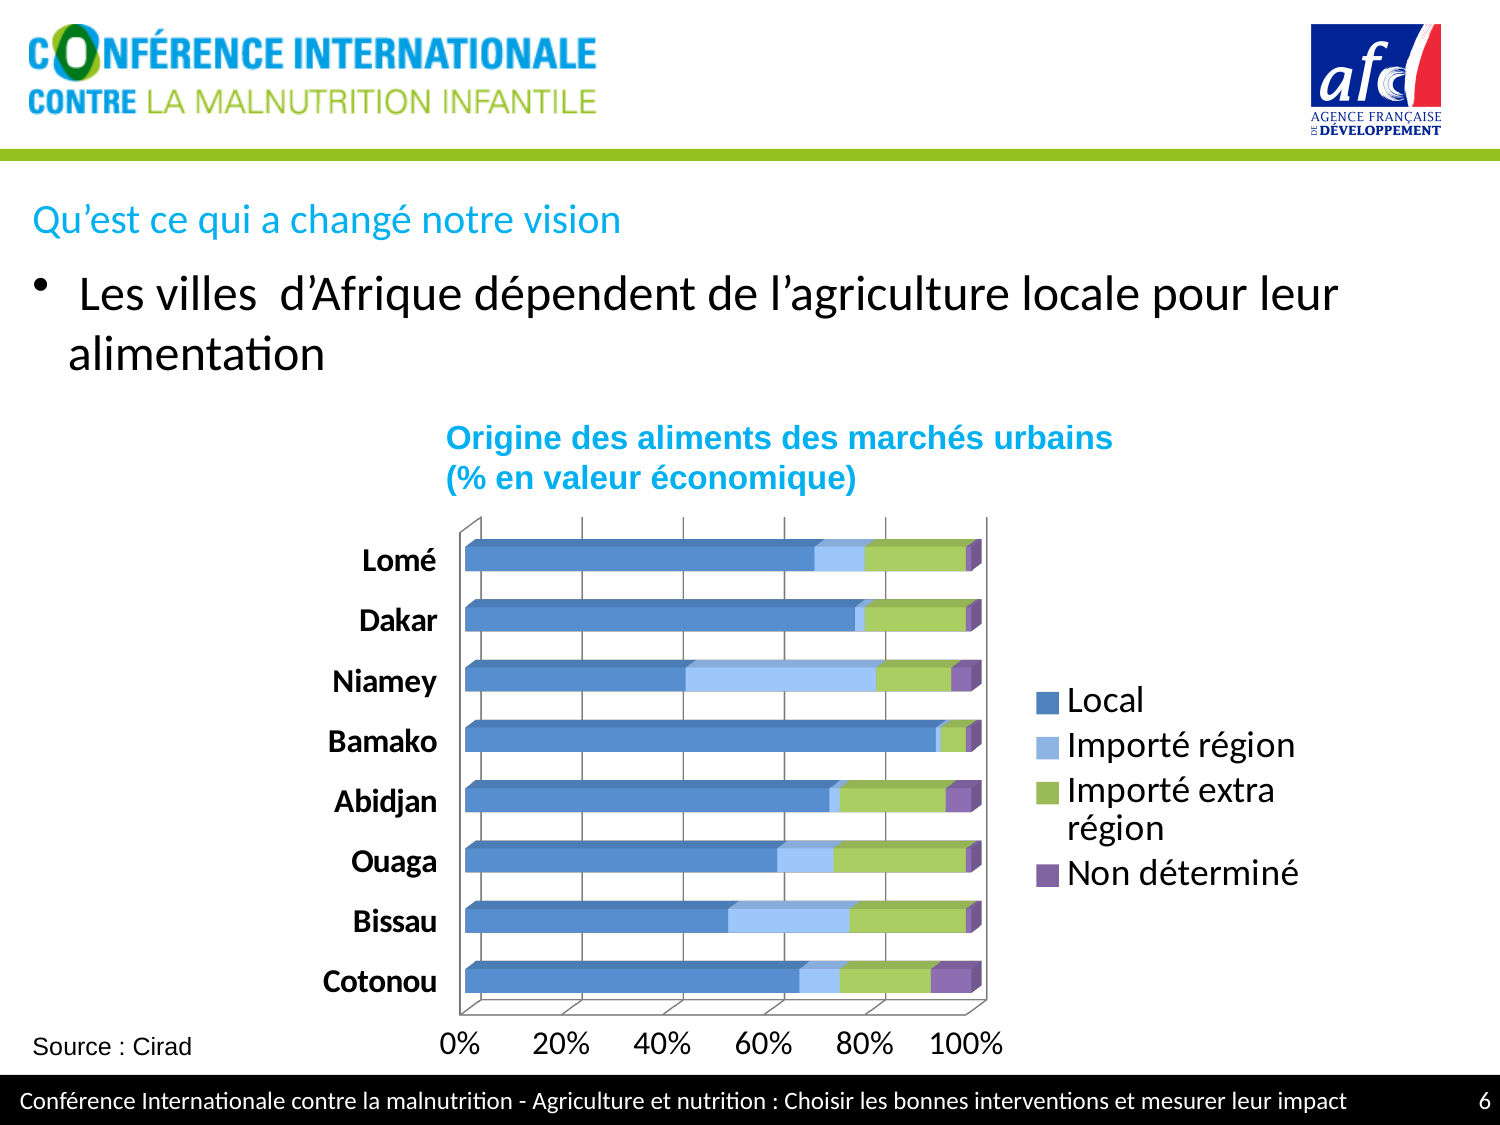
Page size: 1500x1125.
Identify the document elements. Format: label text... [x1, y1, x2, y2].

picture [29, 24, 597, 115]
chart [302, 503, 1333, 1075]
picture [1304, 18, 1448, 141]
text_box Qu’est ce qui a changé notre vision Les villes d’Afrique dépendent de l’agriculture locale pour leur alimentation [17, 184, 1500, 508]
text_box Conférence Internationale contre la malnutrition - Agriculture et nutrition : Choisir les bonnes interventions et mesurer leur impact [0, 1069, 1376, 1125]
text_box 6 [1376, 1069, 1500, 1125]
text_box Origine des aliments des marchés urbains (% en valeur économique) [430, 408, 1187, 502]
text_box Source : Cirad [17, 1023, 297, 1068]
text_box [0, 147, 1500, 163]
